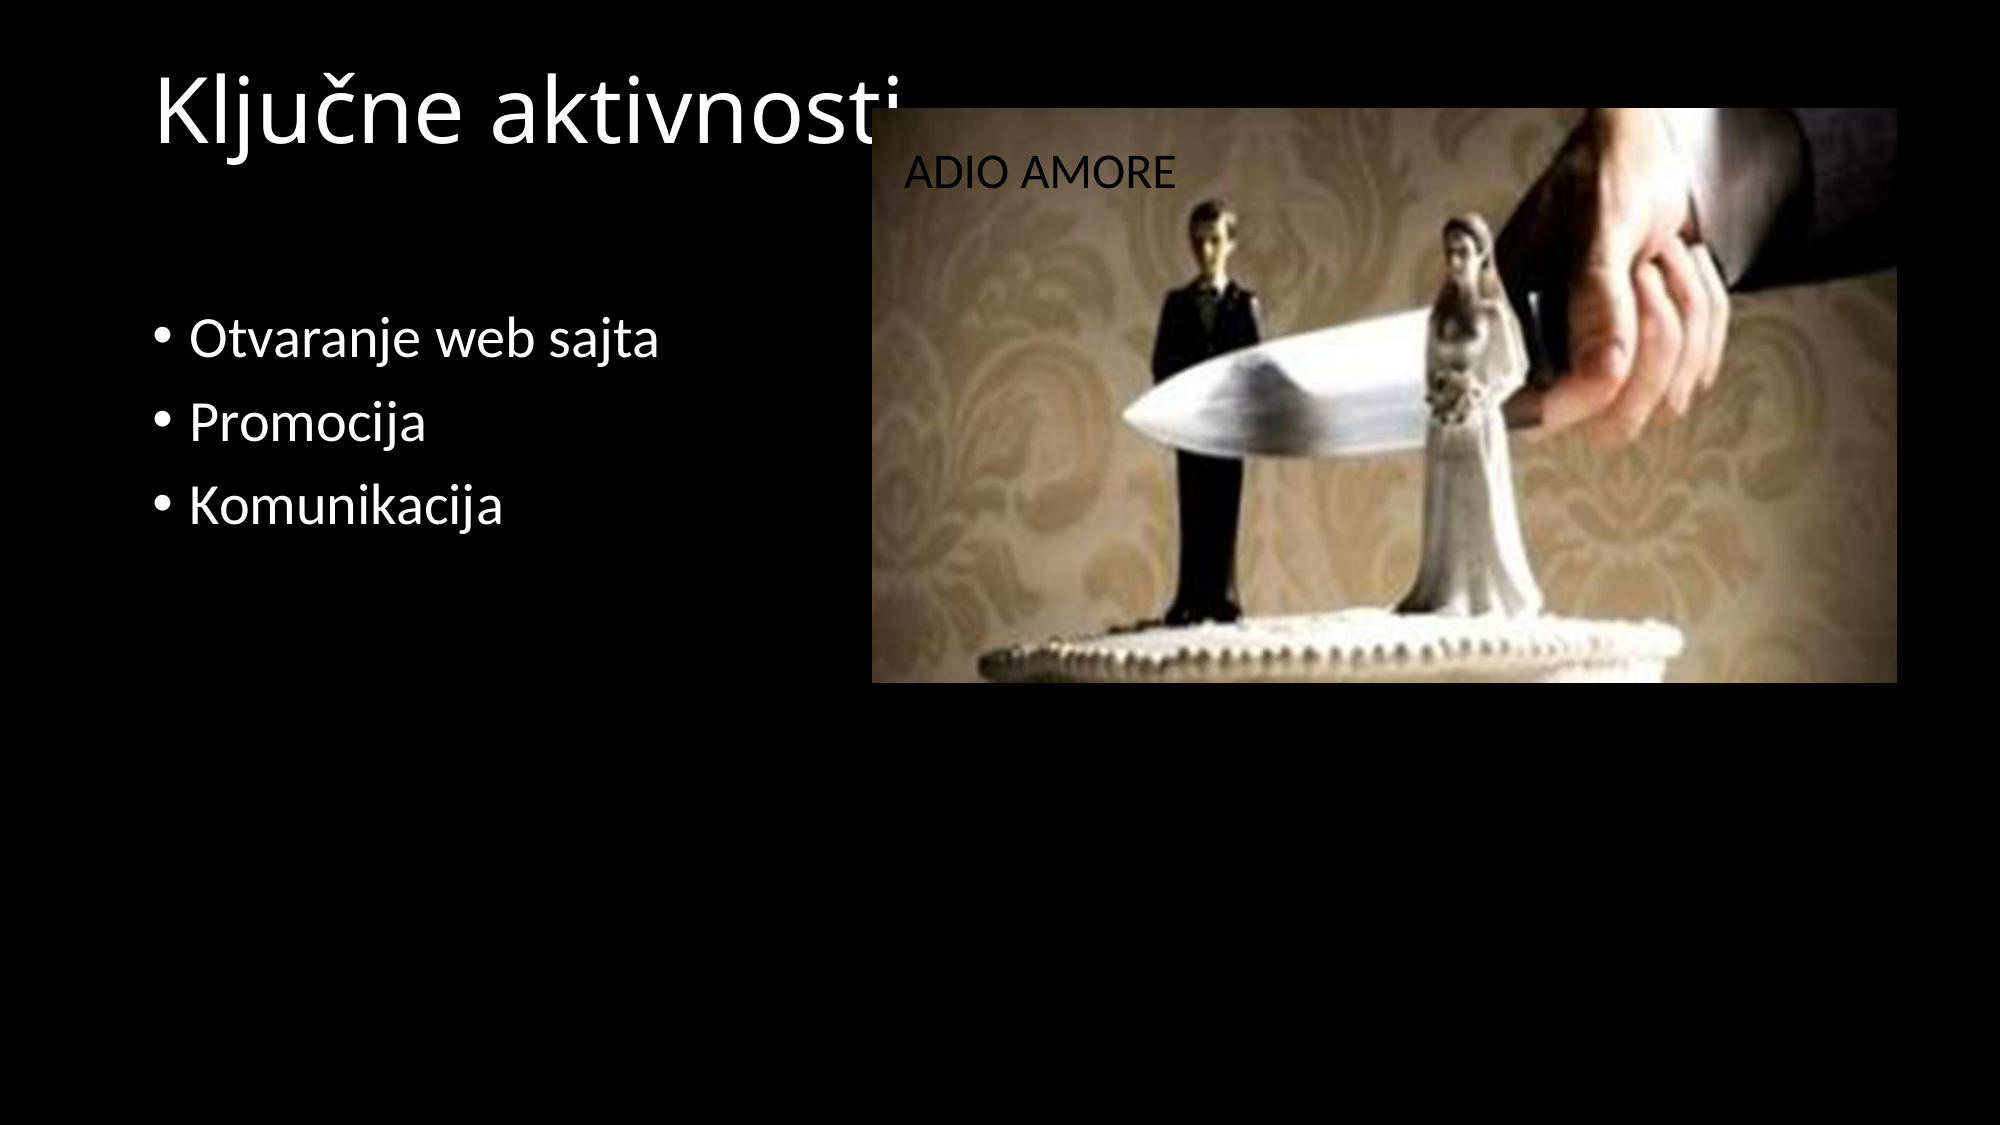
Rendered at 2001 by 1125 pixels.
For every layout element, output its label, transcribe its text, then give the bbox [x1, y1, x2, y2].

picture [872, 108, 1897, 684]
list Otvaranje web sajta Promocija Komunikacija [137, 299, 1863, 1014]
title Ključne aktivnosti [137, 59, 1863, 278]
